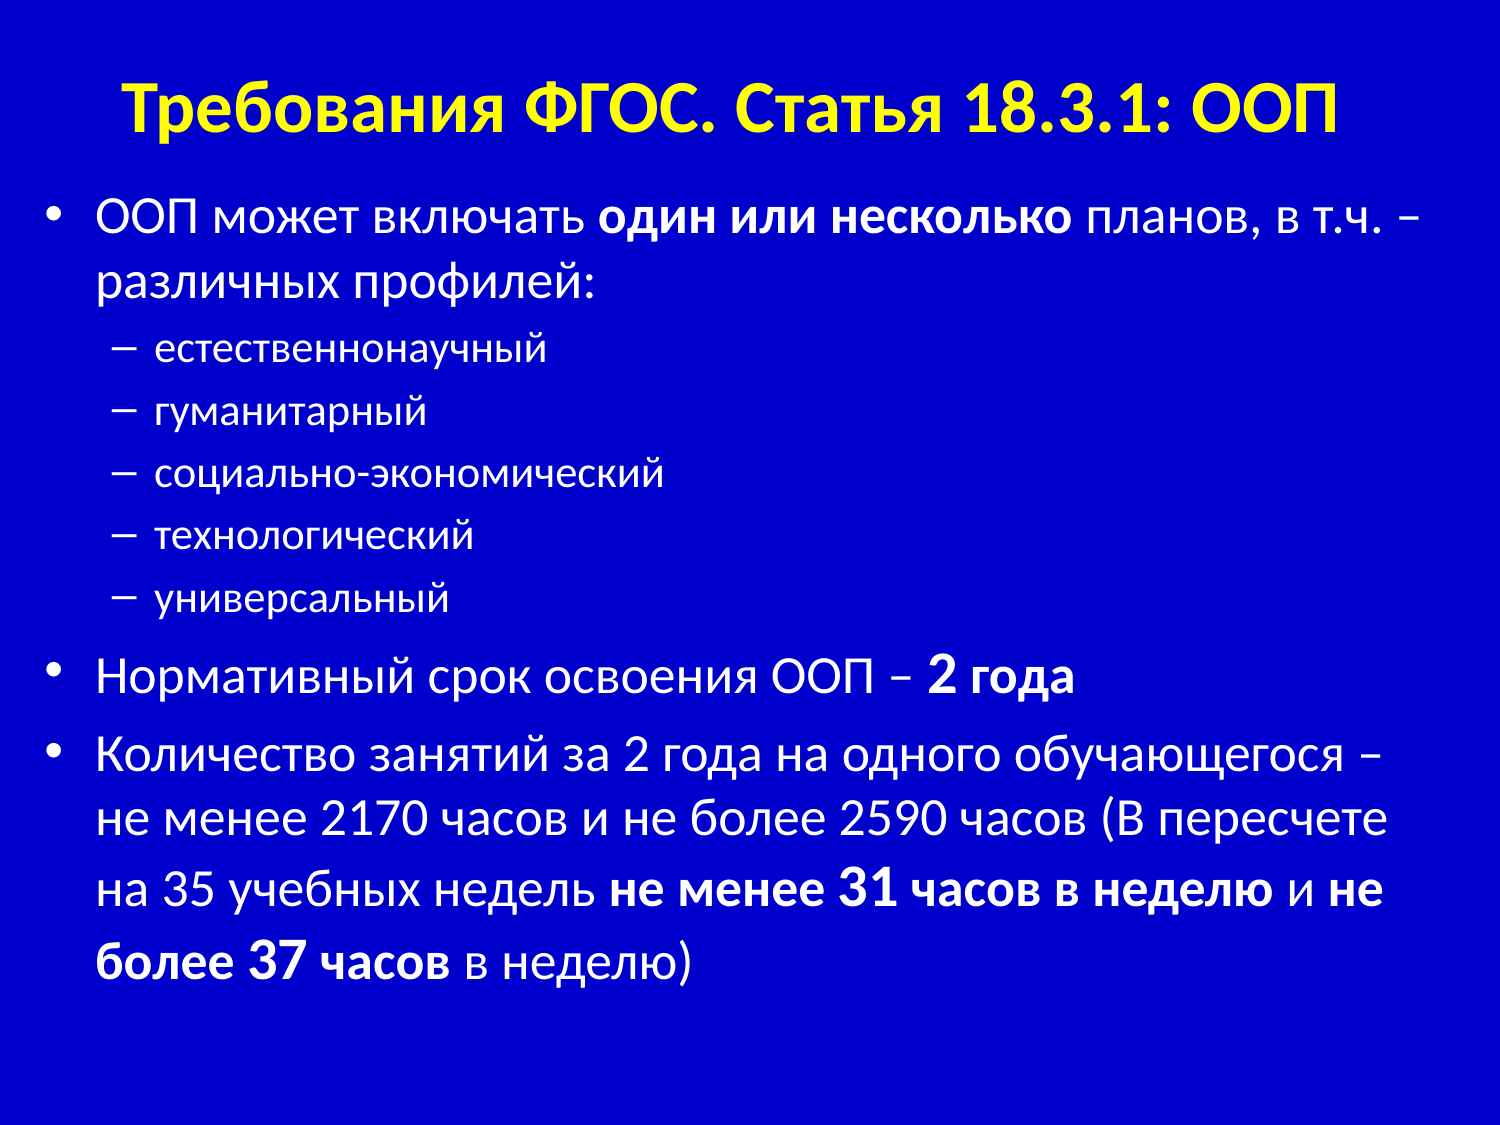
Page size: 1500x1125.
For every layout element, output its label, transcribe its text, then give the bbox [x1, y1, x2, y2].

list ООП может включать один или несколько планов, в т.ч. – различных профилей: естественнонаучный гуманитарный социально-экономический технологический универсальный Нормативный срок освоения ООП – 2 года Количество занятий за 2 года на одного обучающегося – не менее 2170 часов и не более 2590 часов (В пересчете на 35 учебных недель не менее 31 часов в неделю и не более 37 часов в неделю) [29, 172, 1459, 1012]
title Требования ФГОС. Статья 18.3.1: ООП [75, 45, 1388, 161]
